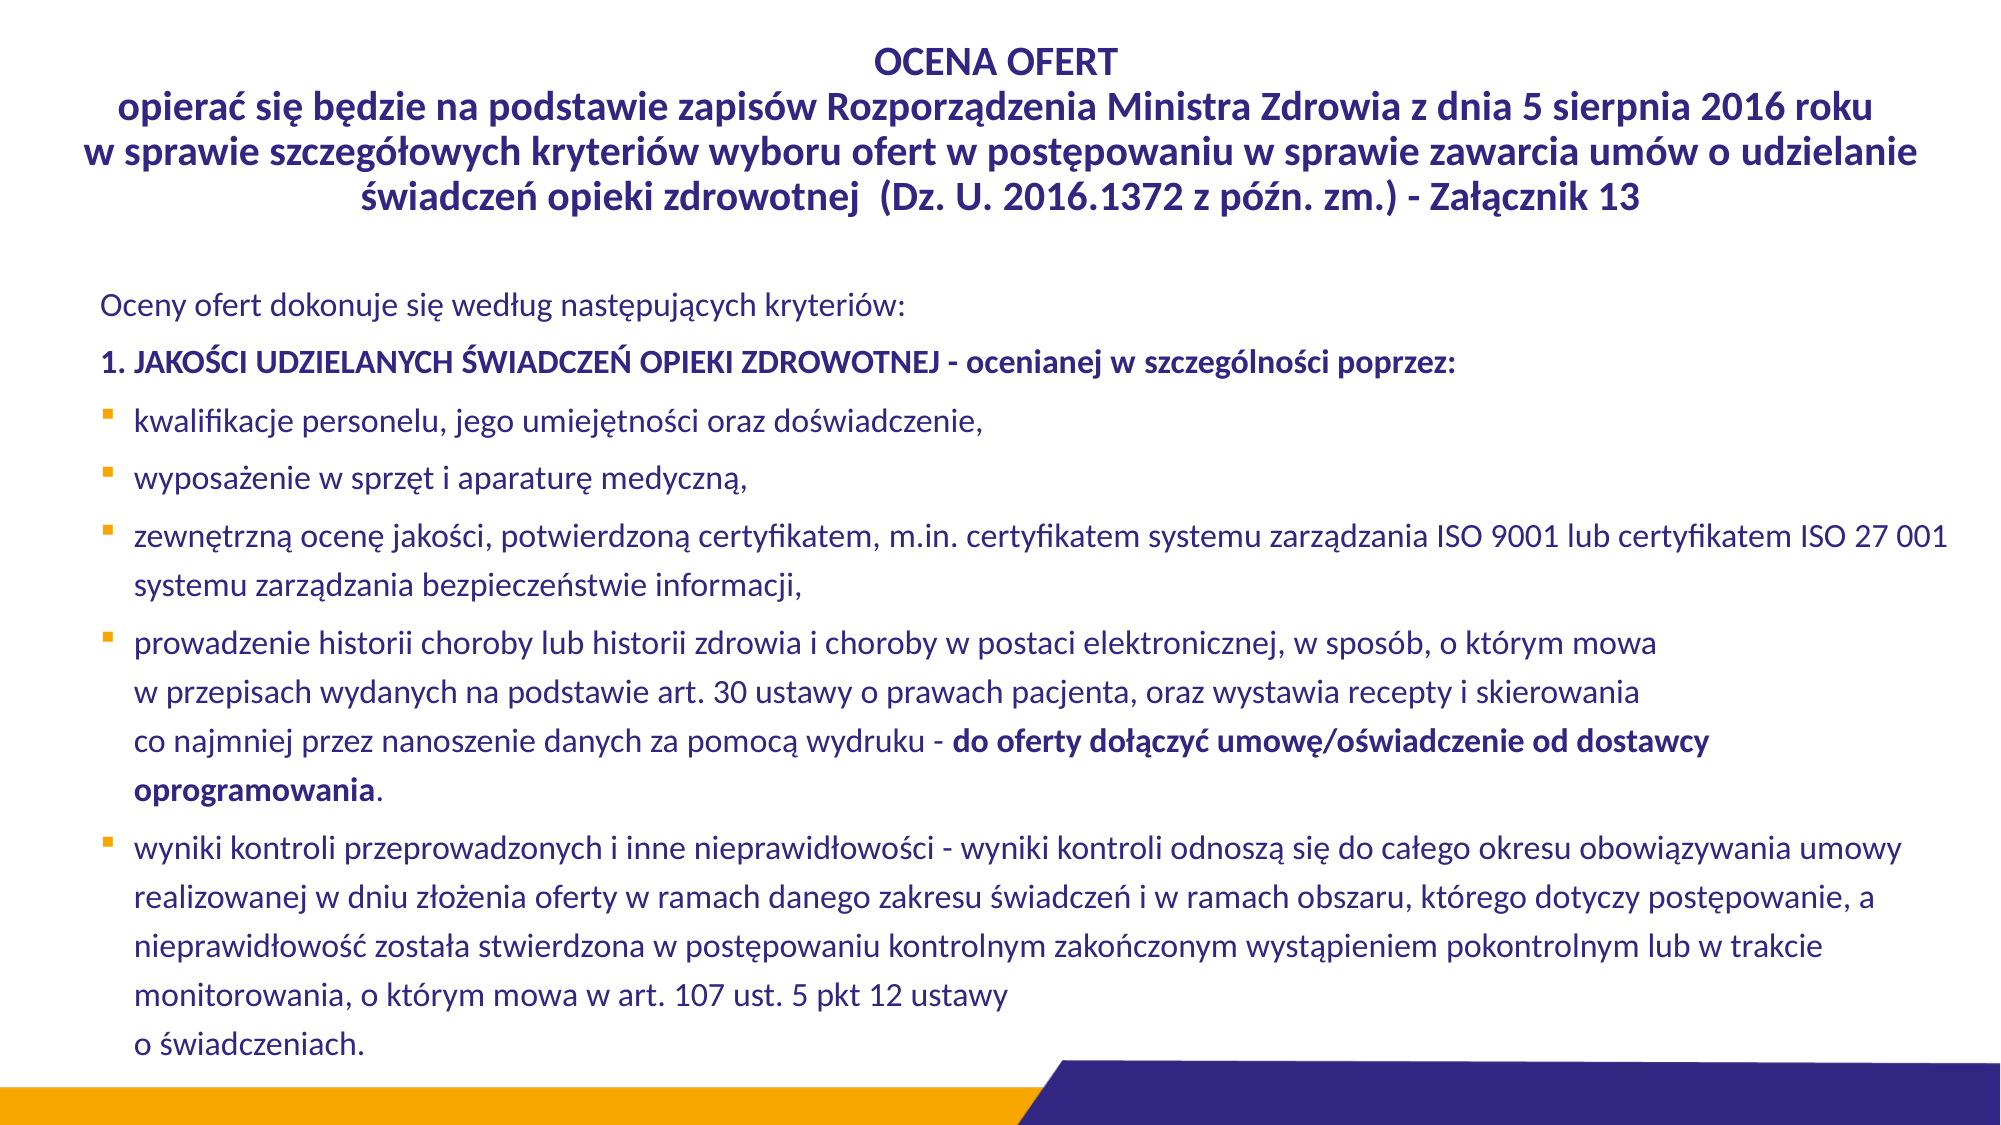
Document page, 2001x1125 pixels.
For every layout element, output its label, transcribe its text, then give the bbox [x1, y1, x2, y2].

list Oceny ofert dokonuje się według następujących kryteriów: 1. JAKOŚCI UDZIELANYCH ŚWIADCZEŃ OPIEKI ZDROWOTNEJ - ocenianej w szczególności poprzez: kwalifikacje personelu, jego umiejętności oraz doświadczenie, wyposażenie w sprzęt i aparaturę medyczną, zewnętrzną ocenę jakości, potwierdzoną certyfikatem, m.in. certyfikatem systemu zarządzania ISO 9001 lub certyfikatem ISO 27 001 systemu zarządzania bezpieczeństwie informacji, prowadzenie historii choroby lub historii zdrowia i choroby w postaci elektronicznej, w sposób, o którym mowa w przepisach wydanych na podstawie art. 30 ustawy o prawach pacjenta, oraz wystawia recepty i skierowania co najmniej przez nanoszenie danych za pomocą wydruku - do oferty dołączyć umowę/oświadczenie od dostawcy oprogramowania. wyniki kontroli przeprowadzonych i inne nieprawidłowości - wyniki kontroli odnoszą się do całego okresu obowiązywania umowy realizowanej w dniu złożenia oferty w ramach danego zakresu świadczeń i w ramach obszaru, którego dotyczy postępowanie, a nieprawidłowość została stwierdzona w postępowaniu kontrolnym zakończonym wystąpieniem pokontrolnym lub w trakcie monitorowania, o którym mowa w art. 107 ust. 5 pkt 12 ustawy o świadczeniach. [85, 259, 1982, 1078]
picture [0, 1060, 2001, 1125]
title OCENA OFERT opierać się będzie na podstawie zapisów Rozporządzenia Ministra Zdrowia z dnia 5 sierpnia 2016 roku w sprawie szczegółowych kryteriów wyboru ofert w postępowaniu w sprawie zawarcia umów o udzielanie świadczeń opieki zdrowotnej (Dz. U. 2016.1372 z późn. zm.) - Załącznik 13 [20, 18, 1982, 241]
